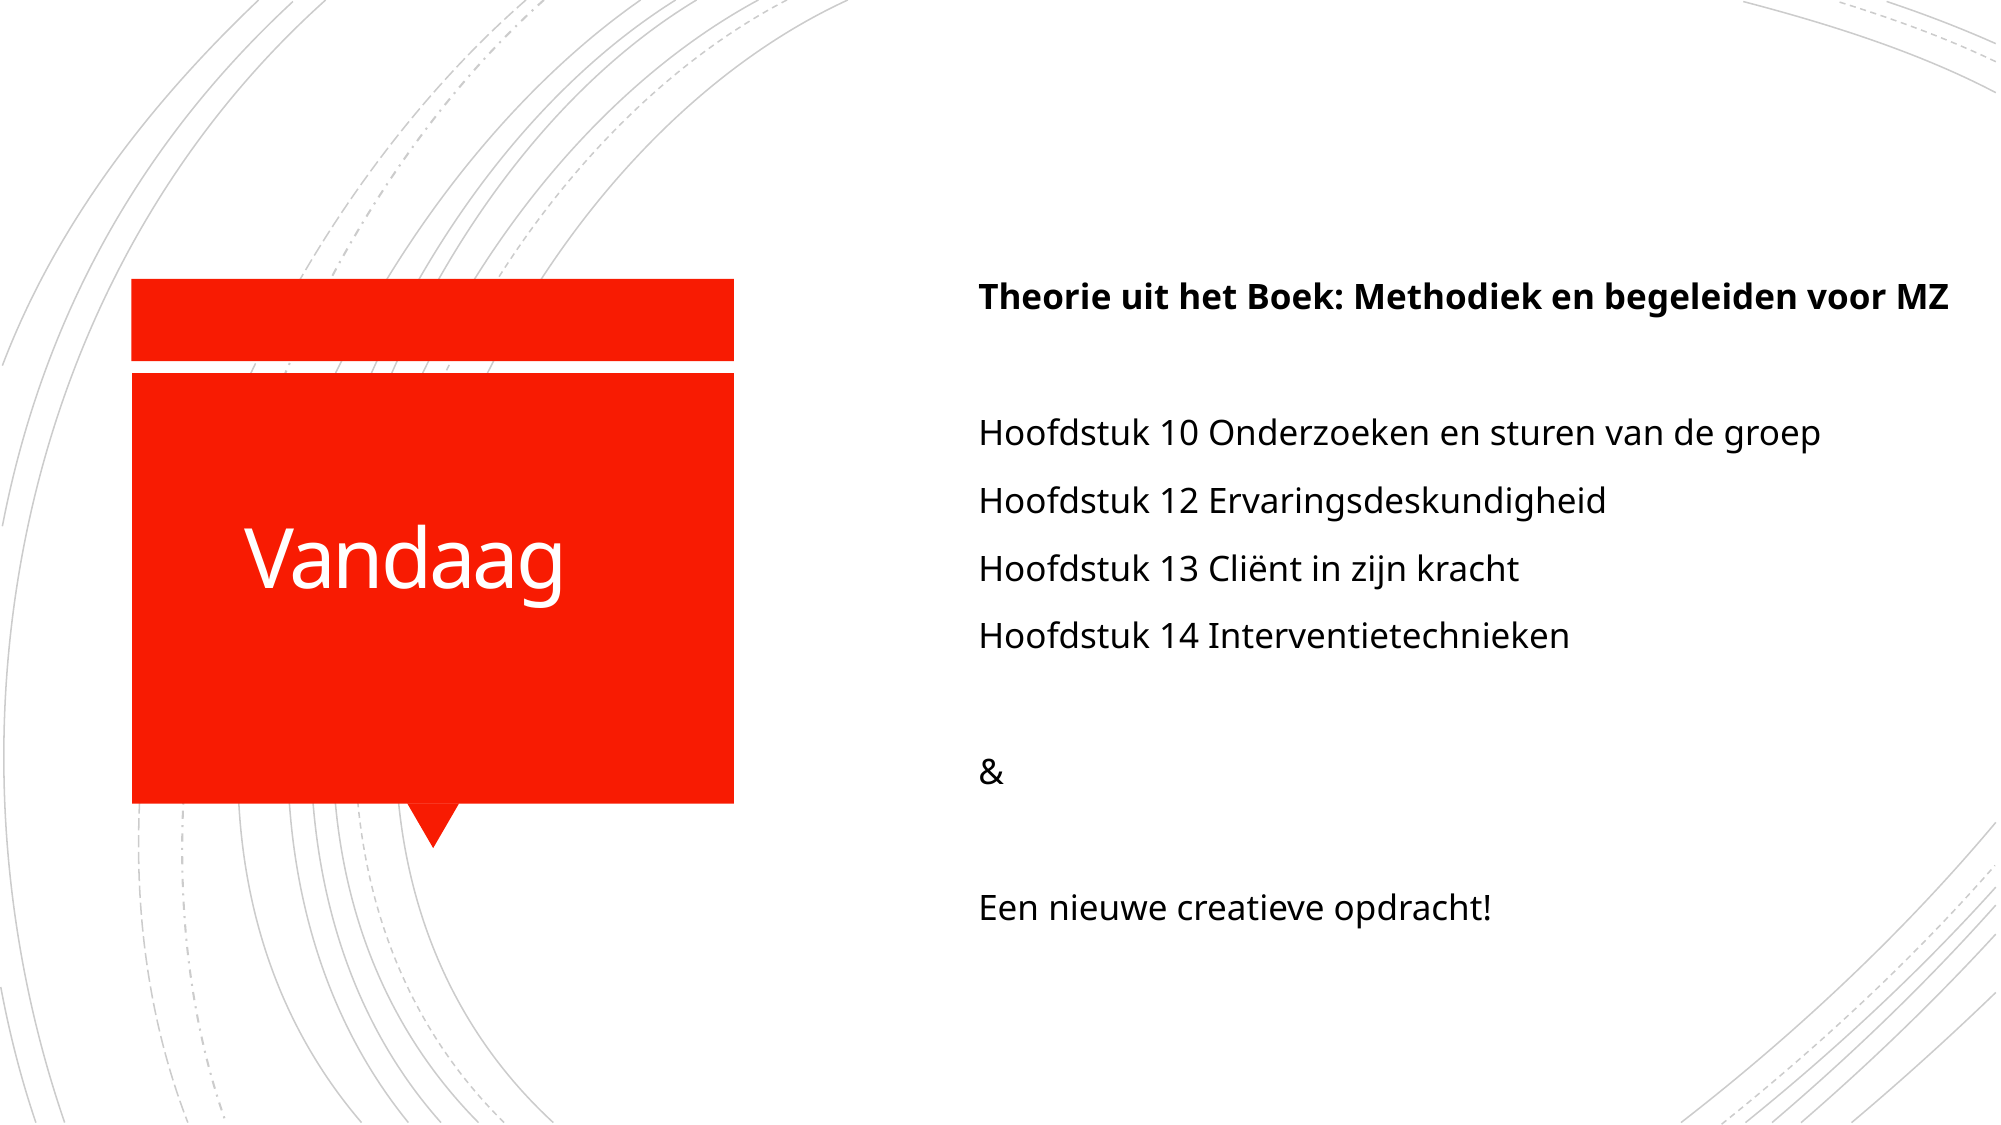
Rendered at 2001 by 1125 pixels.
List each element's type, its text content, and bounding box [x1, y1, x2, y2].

title Vandaag [105, 336, 707, 790]
list Theorie uit het Boek: Methodiek en begeleiden voor MZ Hoofdstuk 10 Onderzoeken en sturen van de groep Hoofdstuk 12 Ervaringsdeskundigheid Hoofdstuk 13 Cliënt in zijn kracht Hoofdstuk 14 Interventietechnieken & Een nieuwe creatieve opdracht! [963, 131, 1974, 990]
